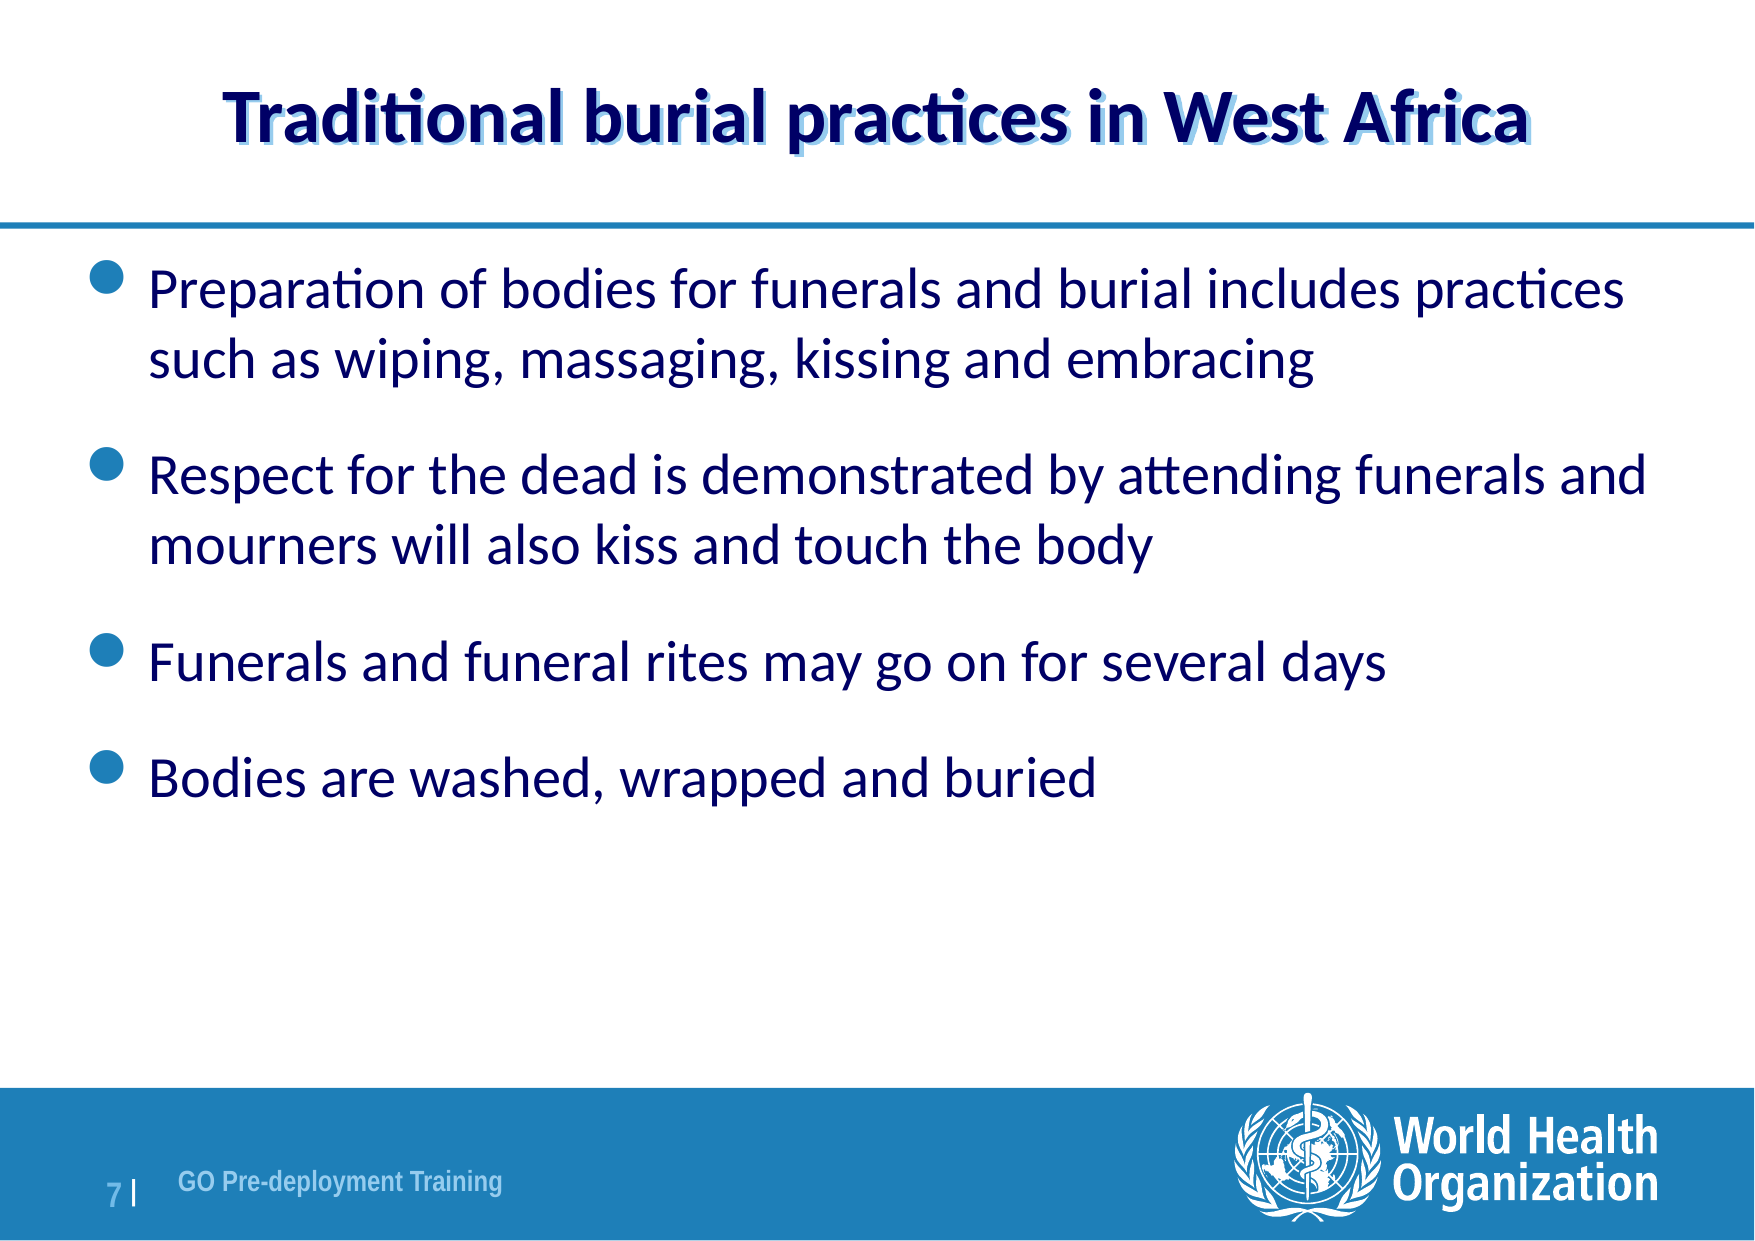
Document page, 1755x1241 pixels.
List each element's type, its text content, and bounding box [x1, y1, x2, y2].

list Preparation of bodies for funerals and burial includes practices such as wiping, massaging, kissing and embracing Respect for the dead is demonstrated by attending funerals and mourners will also kiss and touch the body Funerals and funeral rites may go on for several days Bodies are washed, wrapped and buried [84, 249, 1676, 1084]
title Traditional burial practices in West Africa [0, 0, 1755, 224]
